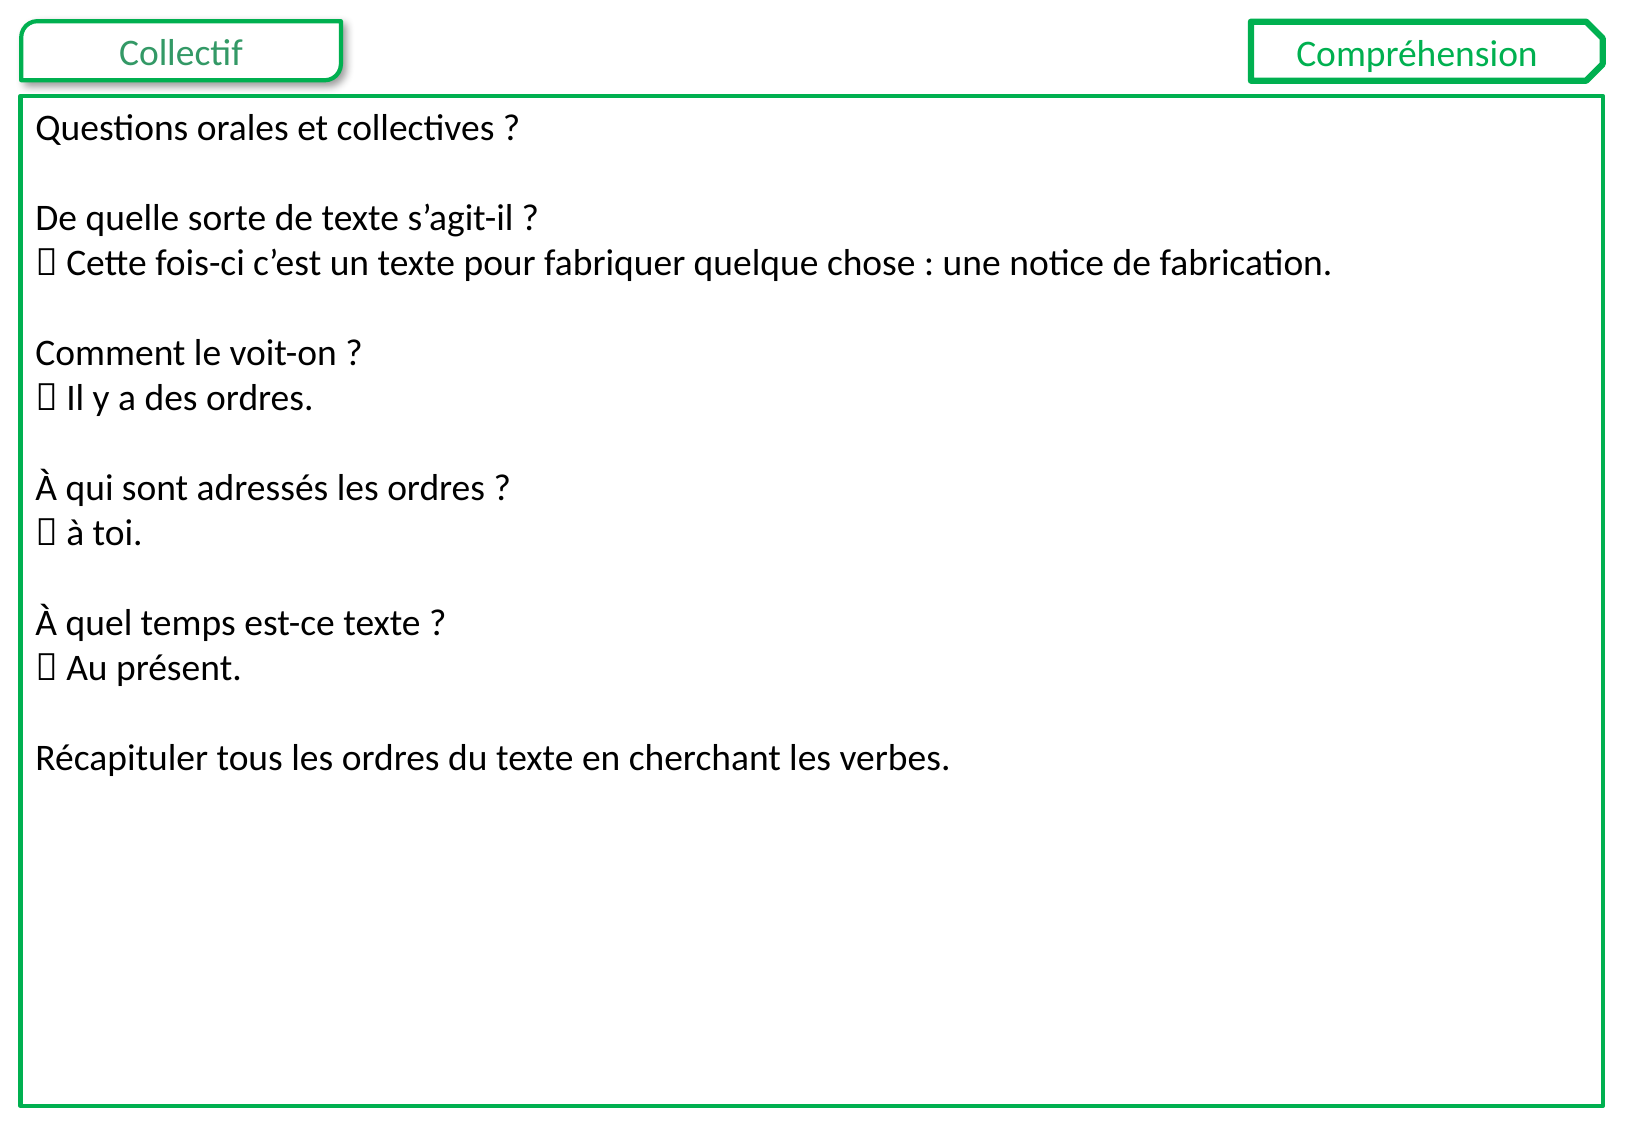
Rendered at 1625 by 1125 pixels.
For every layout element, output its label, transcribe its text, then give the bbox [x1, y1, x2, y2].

list Compréhension [1250, 21, 1584, 81]
list Questions orales et collectives ? De quelle sorte de texte s’agit-il ?  Cette fois-ci c’est un texte pour fabriquer quelque chose : une notice de fabrication. Comment le voit-on ?  Il y a des ordres. À qui sont adressés les ordres ?  à toi. À quel temps est-ce texte ?  Au présent. Récapituler tous les ordres du texte en cherchant les verbes. [18, 94, 1605, 1108]
